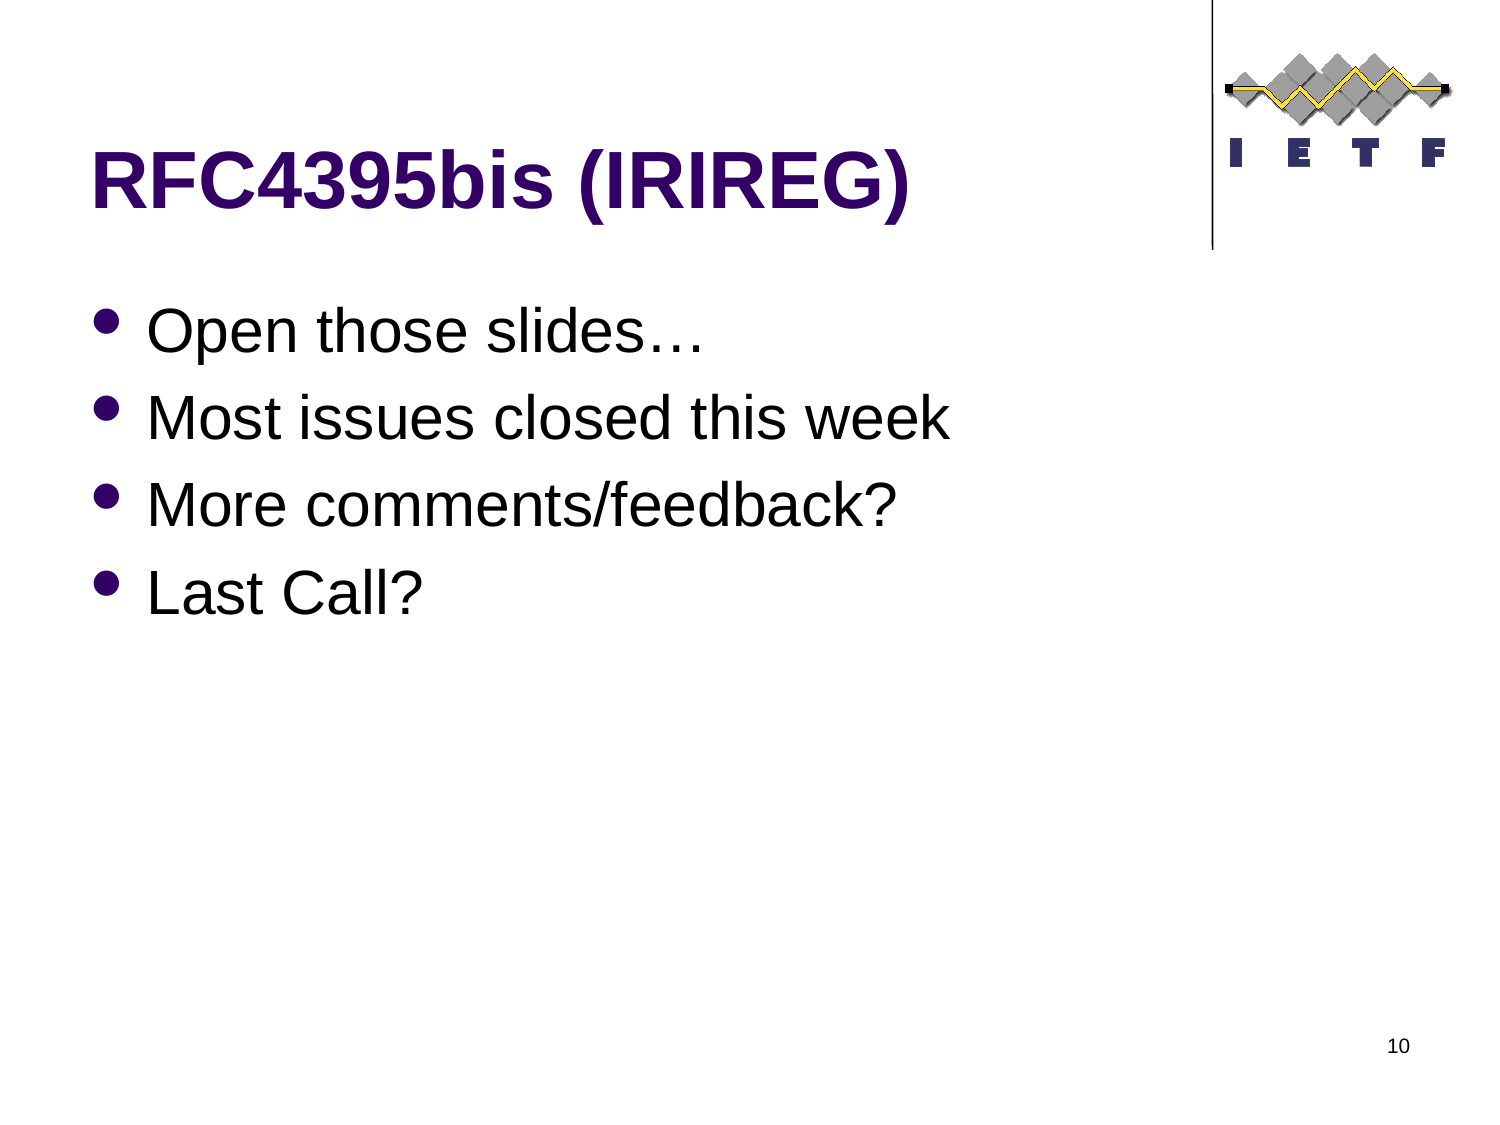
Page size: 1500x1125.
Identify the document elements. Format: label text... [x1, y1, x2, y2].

title RFC4395bis (IRIREG) [74, 19, 1201, 233]
list Open those slides… Most issues closed this week More comments/feedback? Last Call? [74, 281, 1426, 1006]
picture [1212, 37, 1463, 181]
slide_number 10 [1074, 1024, 1426, 1101]
